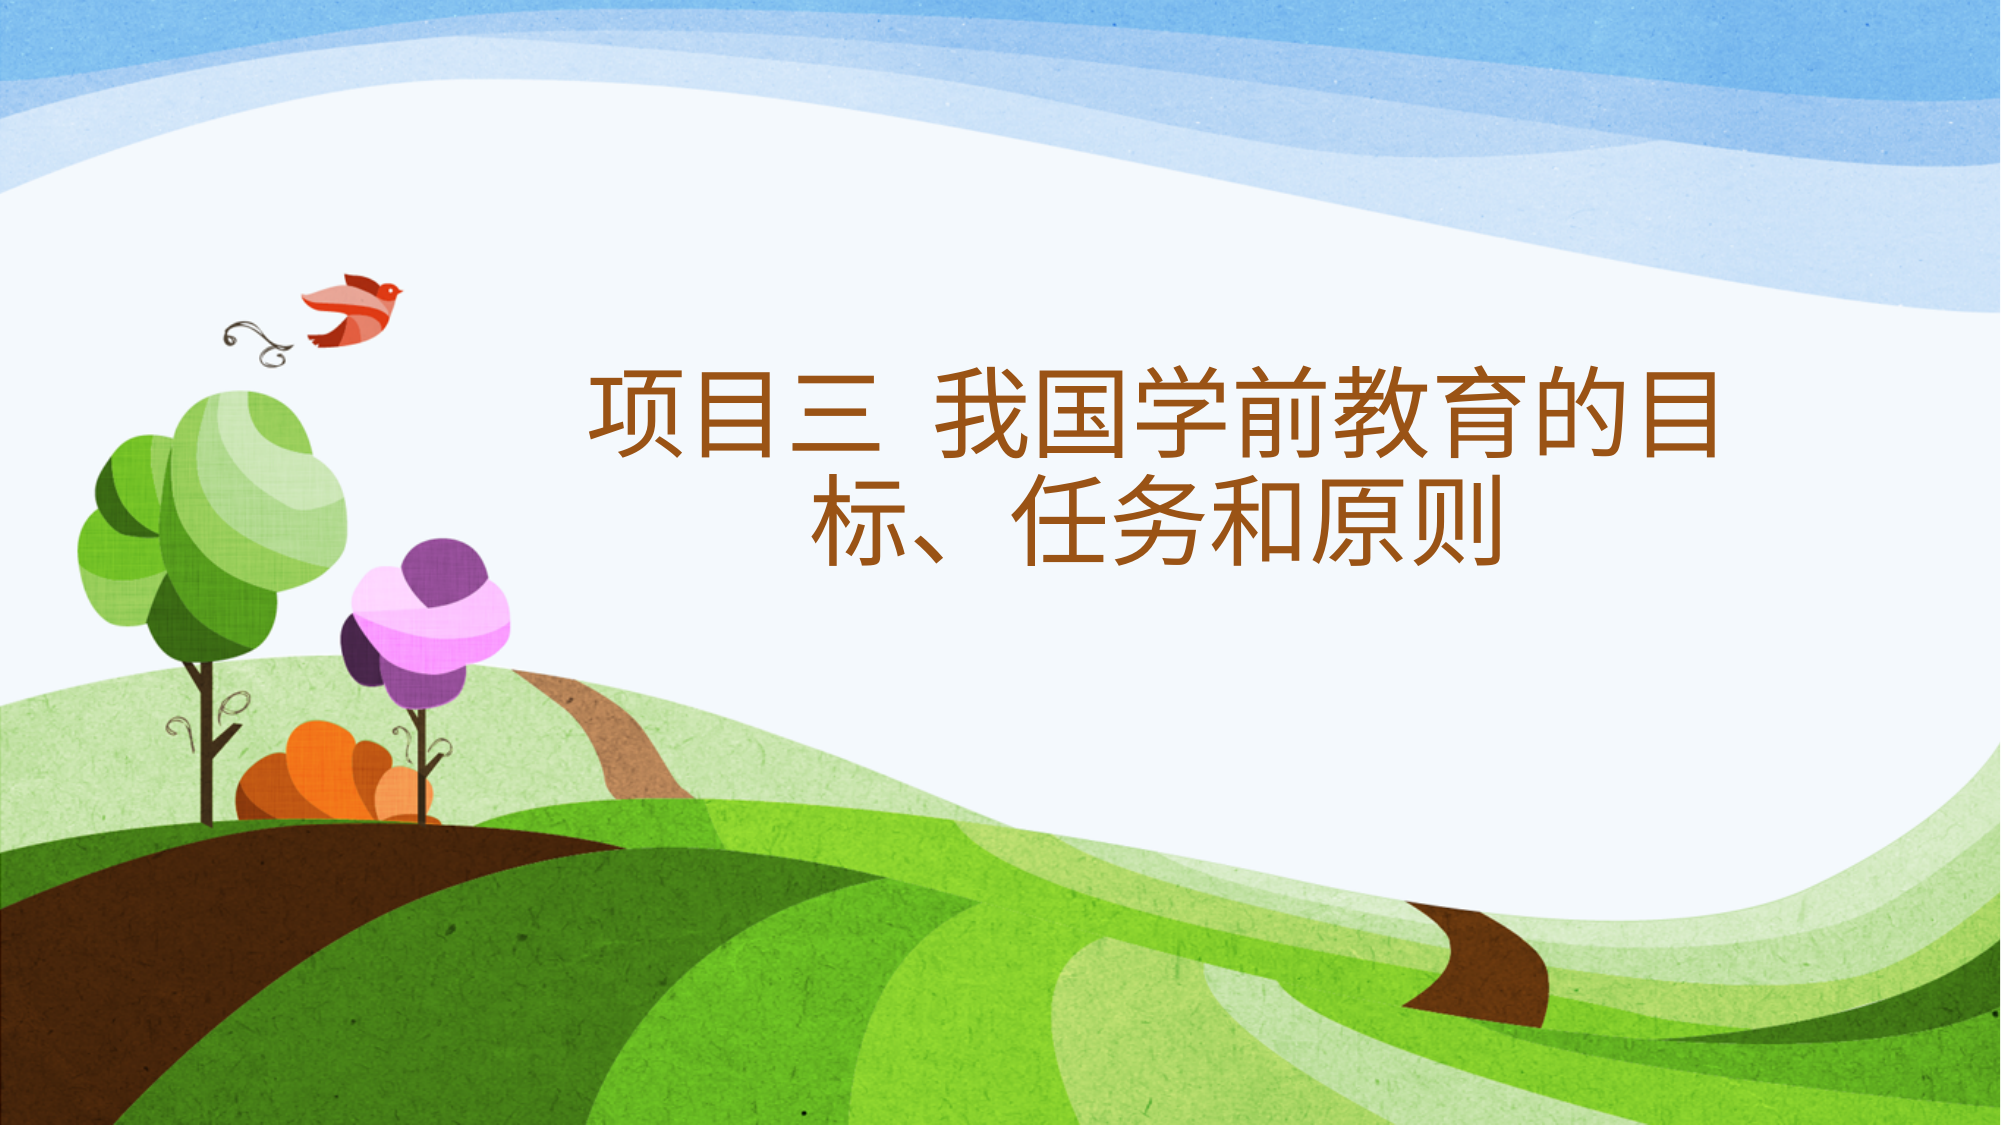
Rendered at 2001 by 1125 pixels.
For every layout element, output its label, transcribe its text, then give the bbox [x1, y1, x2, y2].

title 项目三 我国学前教育的目标、任务和原则 [493, 287, 1825, 588]
picture [0, 0, 2001, 1125]
